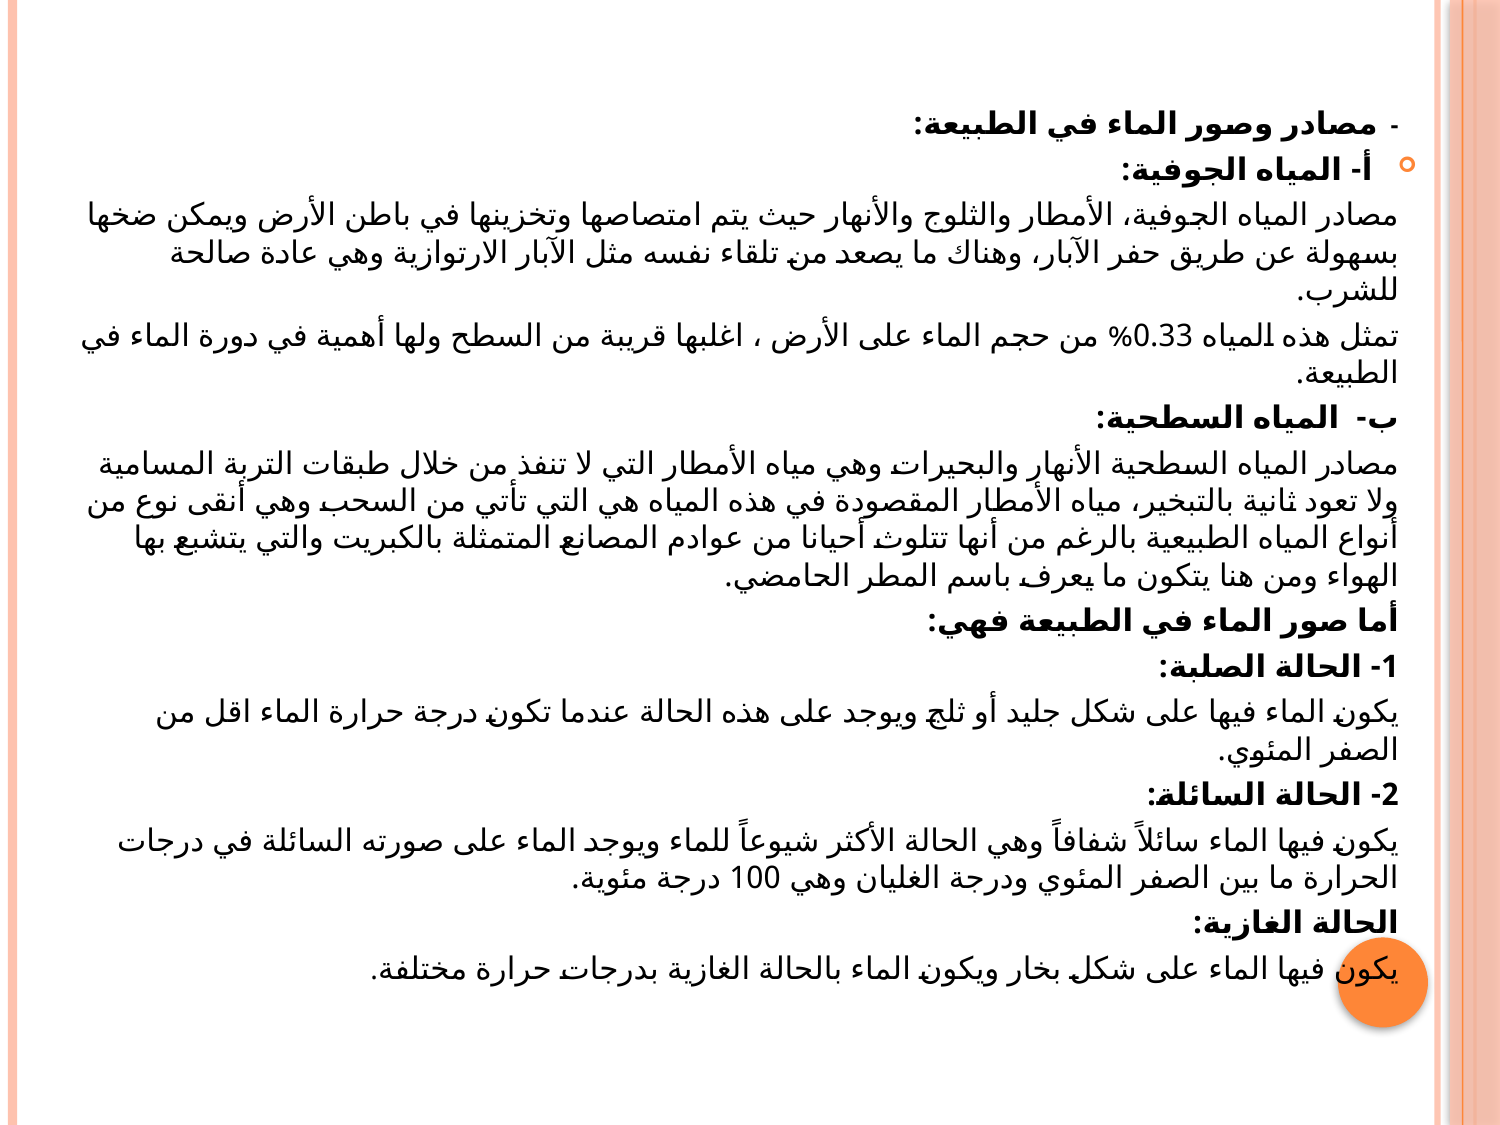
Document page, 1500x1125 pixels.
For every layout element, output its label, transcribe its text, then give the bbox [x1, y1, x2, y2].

list - مصادر وصور الماء في الطبيعة: أ- المياه الجوفية: مصادر المياه الجوفية، الأمطار والثلوج والأنهار حيث يتم امتصاصها وتخزينها في باطن الأرض ويمكن ضخها بسهولة عن طريق حفر الآبار، وهناك ما يصعد من تلقاء نفسه مثل الآبار الارتوازية وهي عادة صالحة للشرب. تمثل هذه المياه 0.33% من حجم الماء على الأرض ، اغلبها قريبة من السطح ولها أهمية في دورة الماء في الطبيعة. ب- المياه السطحية: مصادر المياه السطحية الأنهار والبحيرات وهي مياه الأمطار التي لا تنفذ من خلال طبقات التربة المسامية ولا تعود ثانية بالتبخير، مياه الأمطار المقصودة في هذه المياه هي التي تأتي من السحب وهي أنقى نوع من أنواع المياه الطبيعية بالرغم من أنها تتلوث أحيانا من عوادم المصانع المتمثلة بالكبريت والتي يتشبع بها الهواء ومن هنا يتكون ما يعرف باسم المطر الحامضي. أما صور الماء في الطبيعة فهي: 1- الحالة الصلبة: يكون الماء فيها على شكل جليد أو ثلج ويوجد على هذه الحالة عندما تكون درجة حرارة الماء اقل من الصفر المئوي. 2- الحالة السائلة: يكون فيها الماء سائلاً شفافاً وهي الحالة الأكثر شيوعاً للماء ويوجد الماء على صورته السائلة في درجات الحرارة ما بين الصفر المئوي ودرجة الغليان وهي 100 درجة مئوية. الحالة الغازية: يكون فيها الماء على شكل بخار ويكون الماء بالحالة الغازية بدرجات حرارة مختلفة. [62, 24, 1425, 1050]
